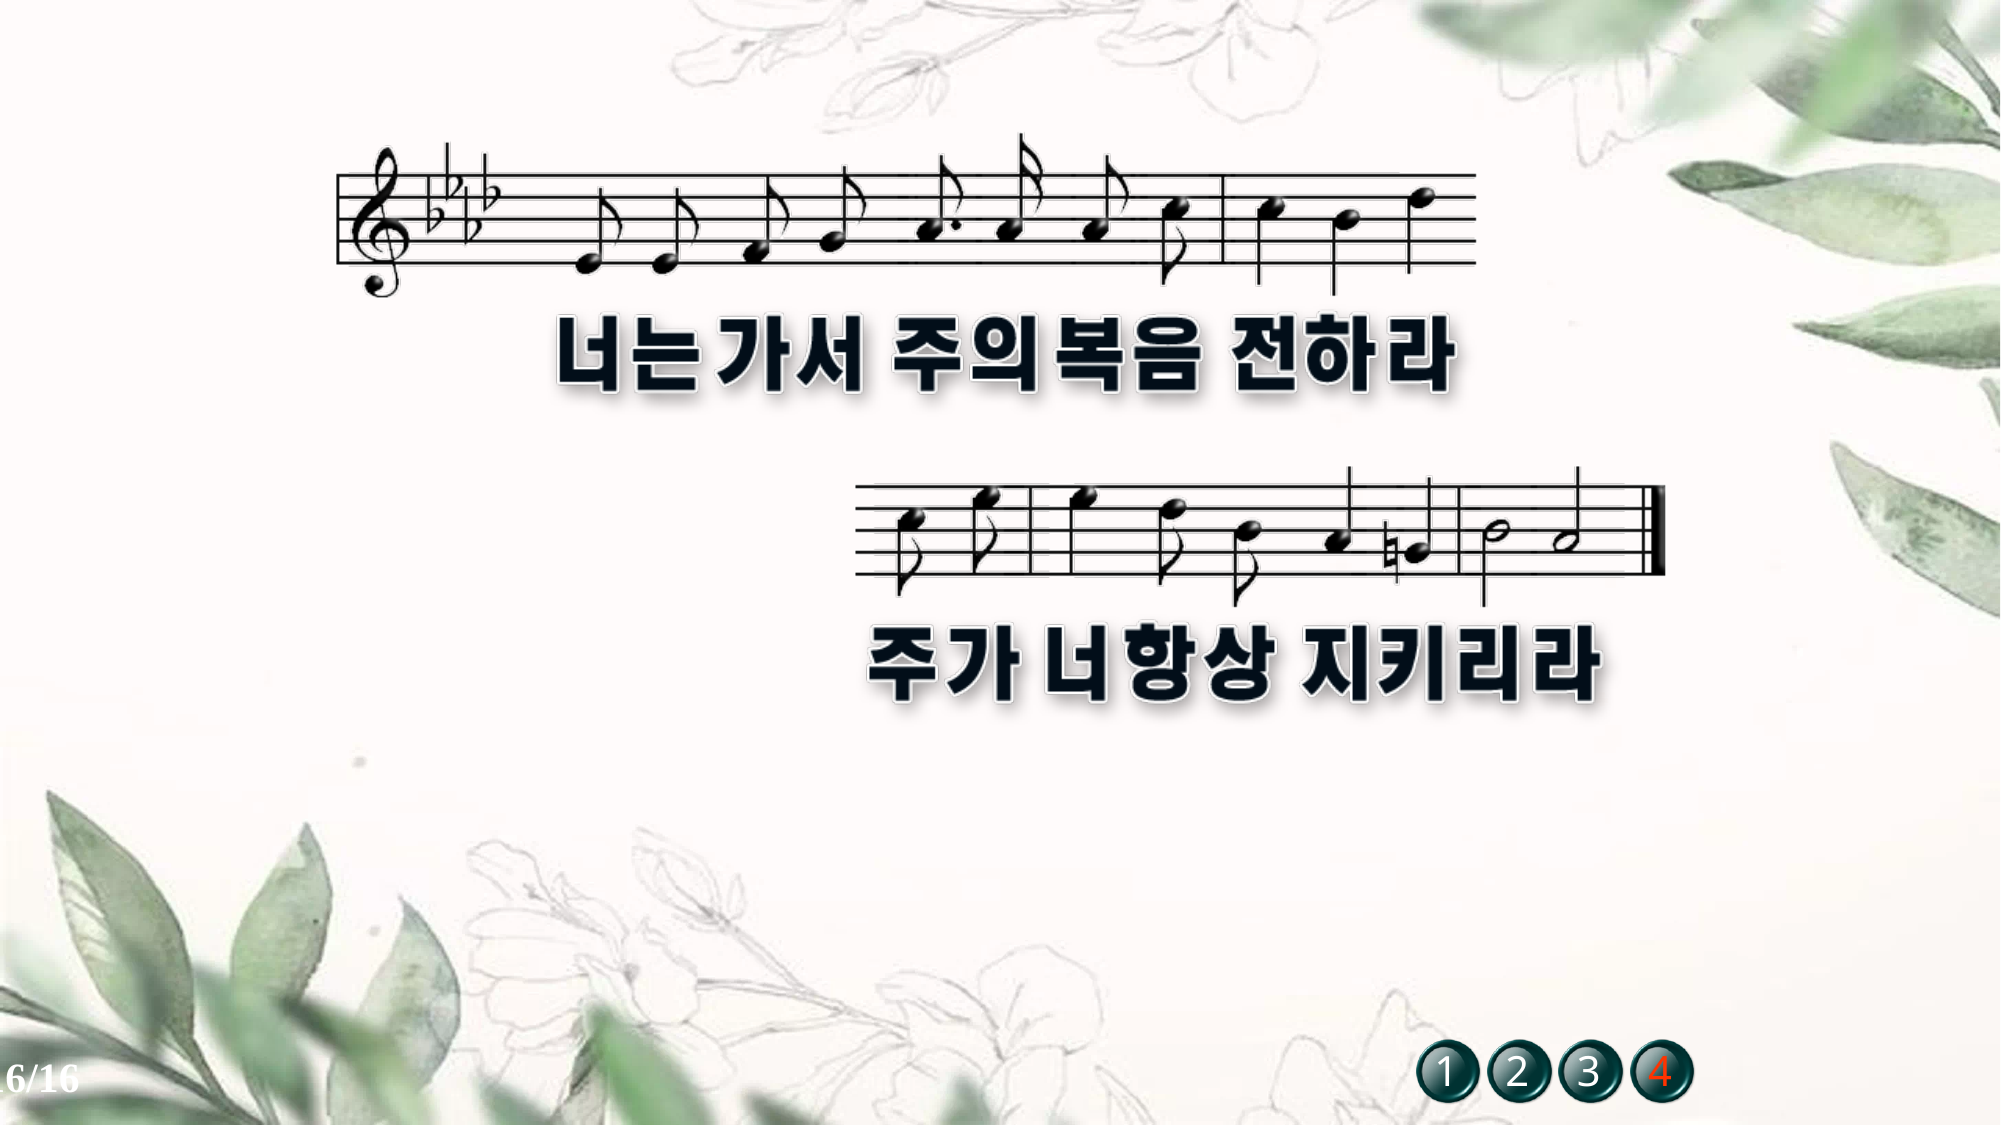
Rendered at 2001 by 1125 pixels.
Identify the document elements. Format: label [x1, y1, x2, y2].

text_box [1413, 1035, 1484, 1106]
text_box [1484, 1035, 1555, 1106]
text_box [1555, 1035, 1626, 1106]
picture [0, 0, 2001, 1125]
text_box [1627, 1035, 1697, 1106]
